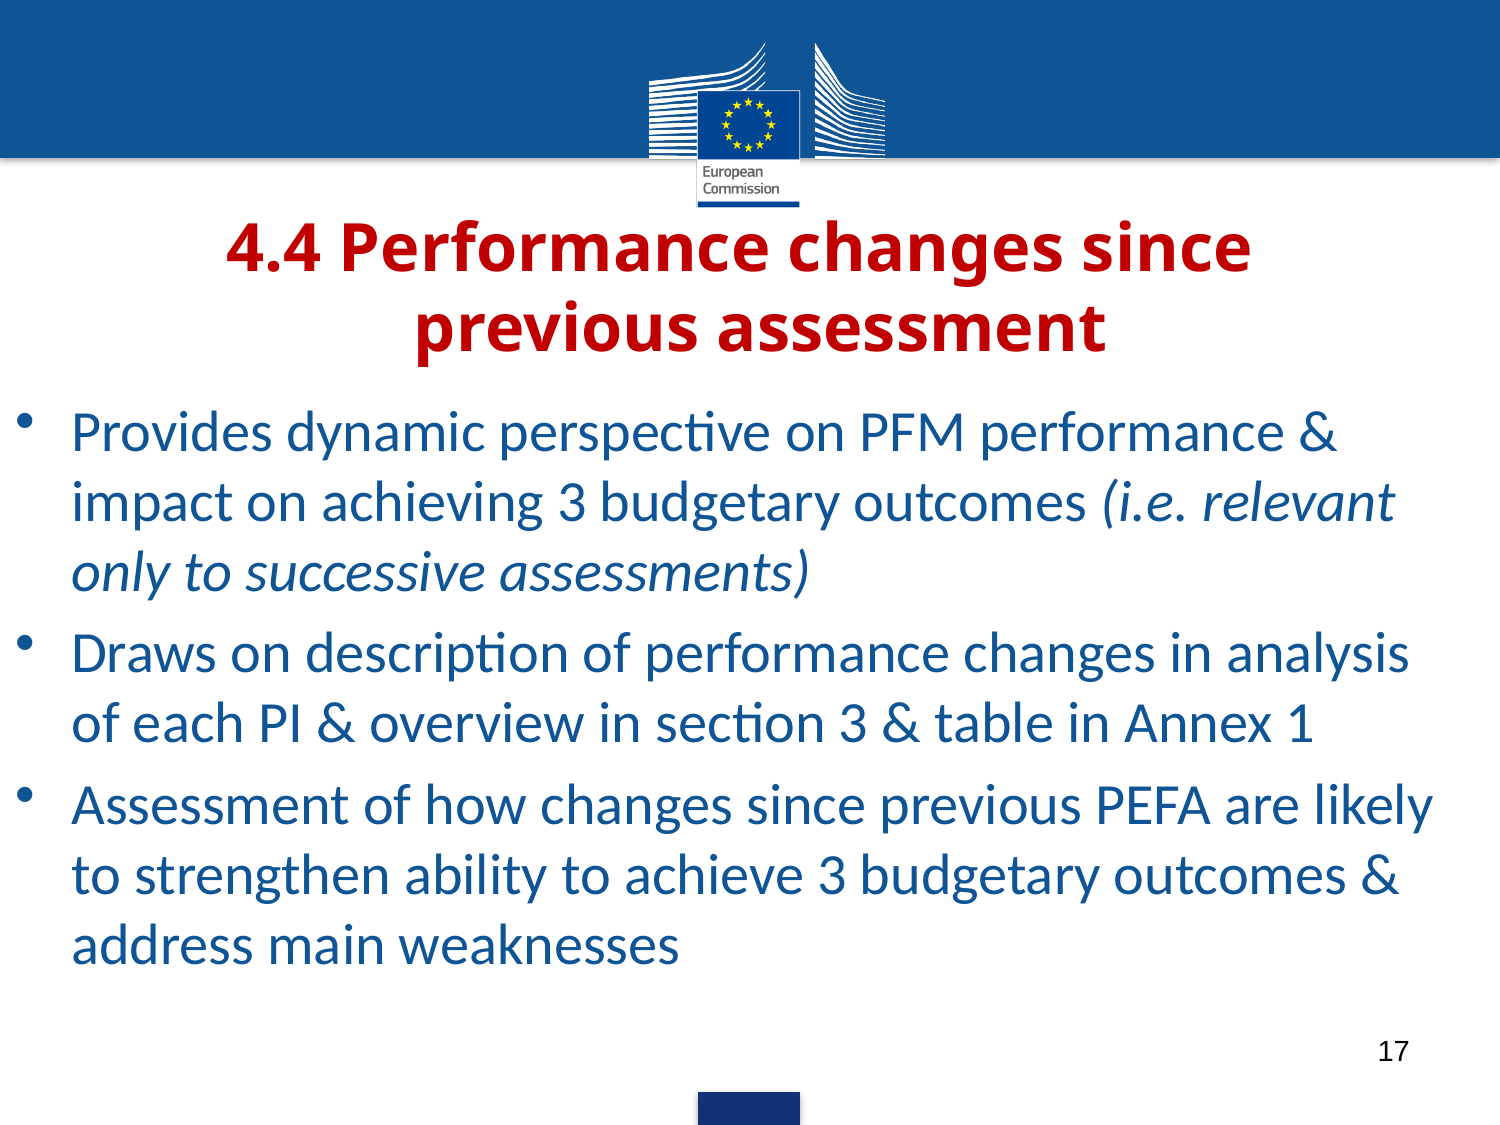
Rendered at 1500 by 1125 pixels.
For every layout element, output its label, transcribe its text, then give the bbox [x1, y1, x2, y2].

title 4.4 Performance changes since previous assessment [64, 219, 1415, 350]
slide_number 17 [1074, 1024, 1426, 1103]
list Provides dynamic perspective on PFM performance & impact on achieving 3 budgetary outcomes (i.e. relevant only to successive assessments) Draws on description of performance changes in analysis of each PI & overview in section 3 & table in Annex 1 Assessment of how changes since previous PEFA are likely to strengthen ability to achieve 3 budgetary outcomes & address main weaknesses [0, 385, 1471, 988]
picture [649, 42, 885, 208]
